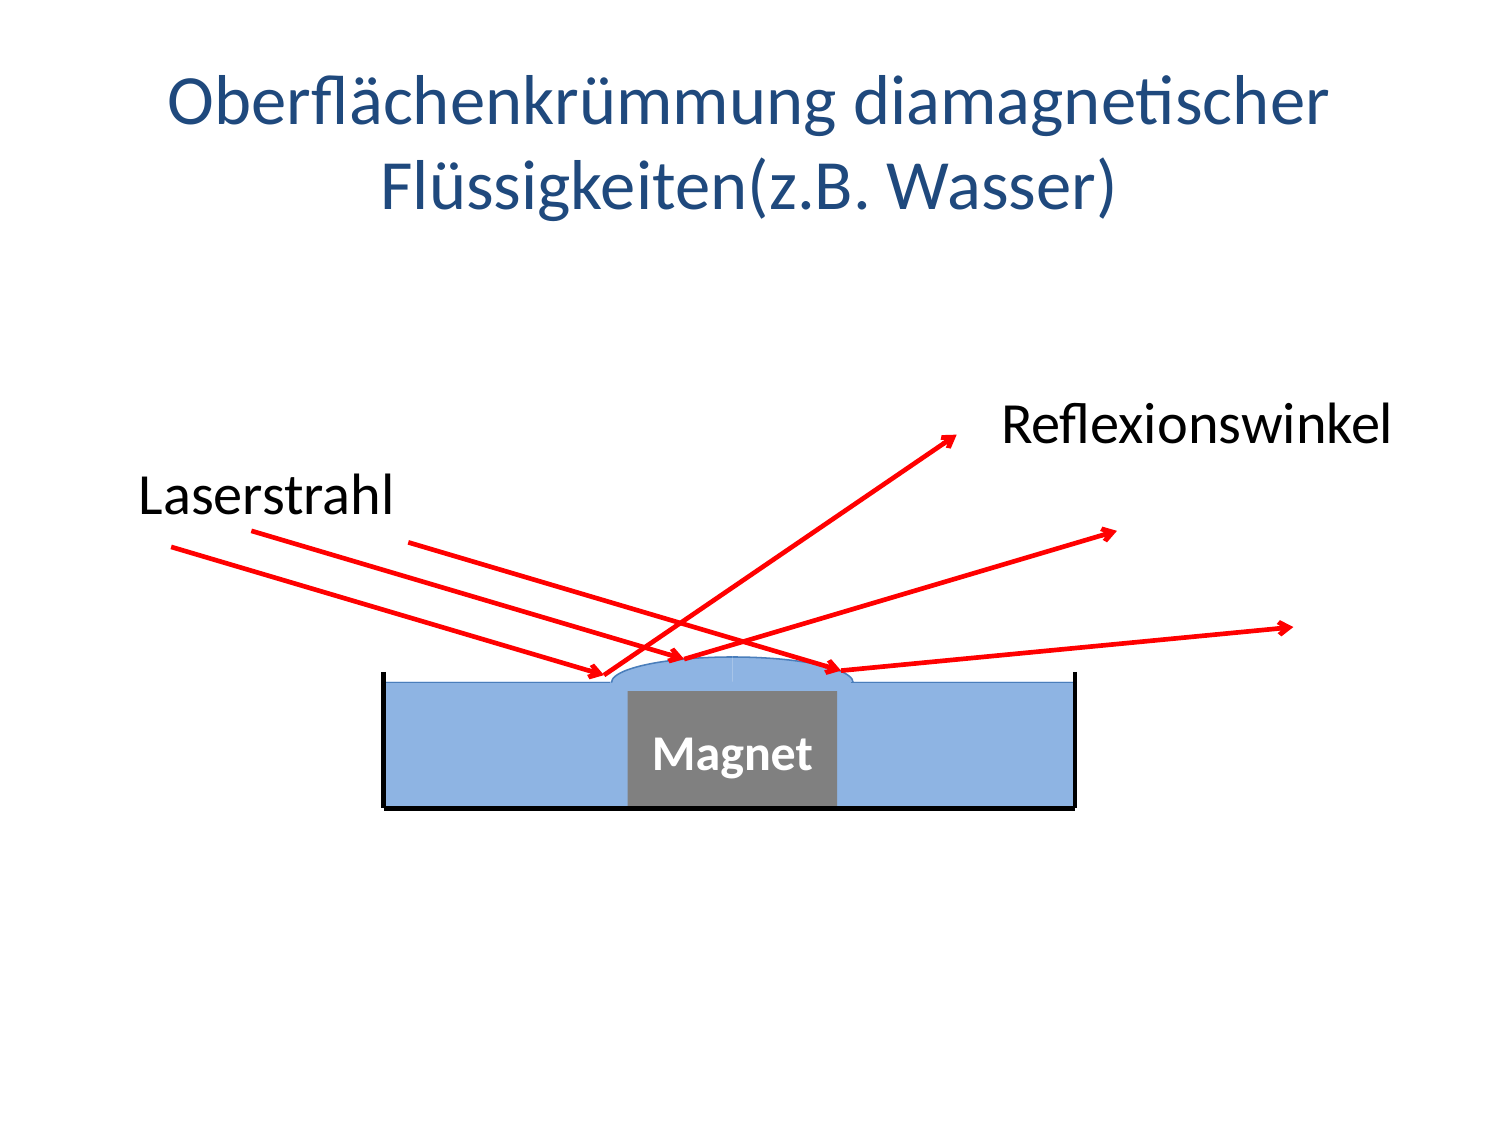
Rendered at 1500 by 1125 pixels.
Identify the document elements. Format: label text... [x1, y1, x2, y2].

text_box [961, 530, 1118, 625]
title Oberflächenkrümmung diamagnetischer Flüssigkeiten(z.B. Wasser) [0, 45, 1500, 233]
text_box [840, 626, 1294, 671]
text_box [603, 434, 957, 625]
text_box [407, 542, 842, 671]
text_box Laserstrahl [123, 449, 585, 534]
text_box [170, 546, 404, 676]
text_box Reflexionswinkel [986, 378, 1447, 463]
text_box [251, 530, 598, 545]
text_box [383, 679, 1076, 811]
